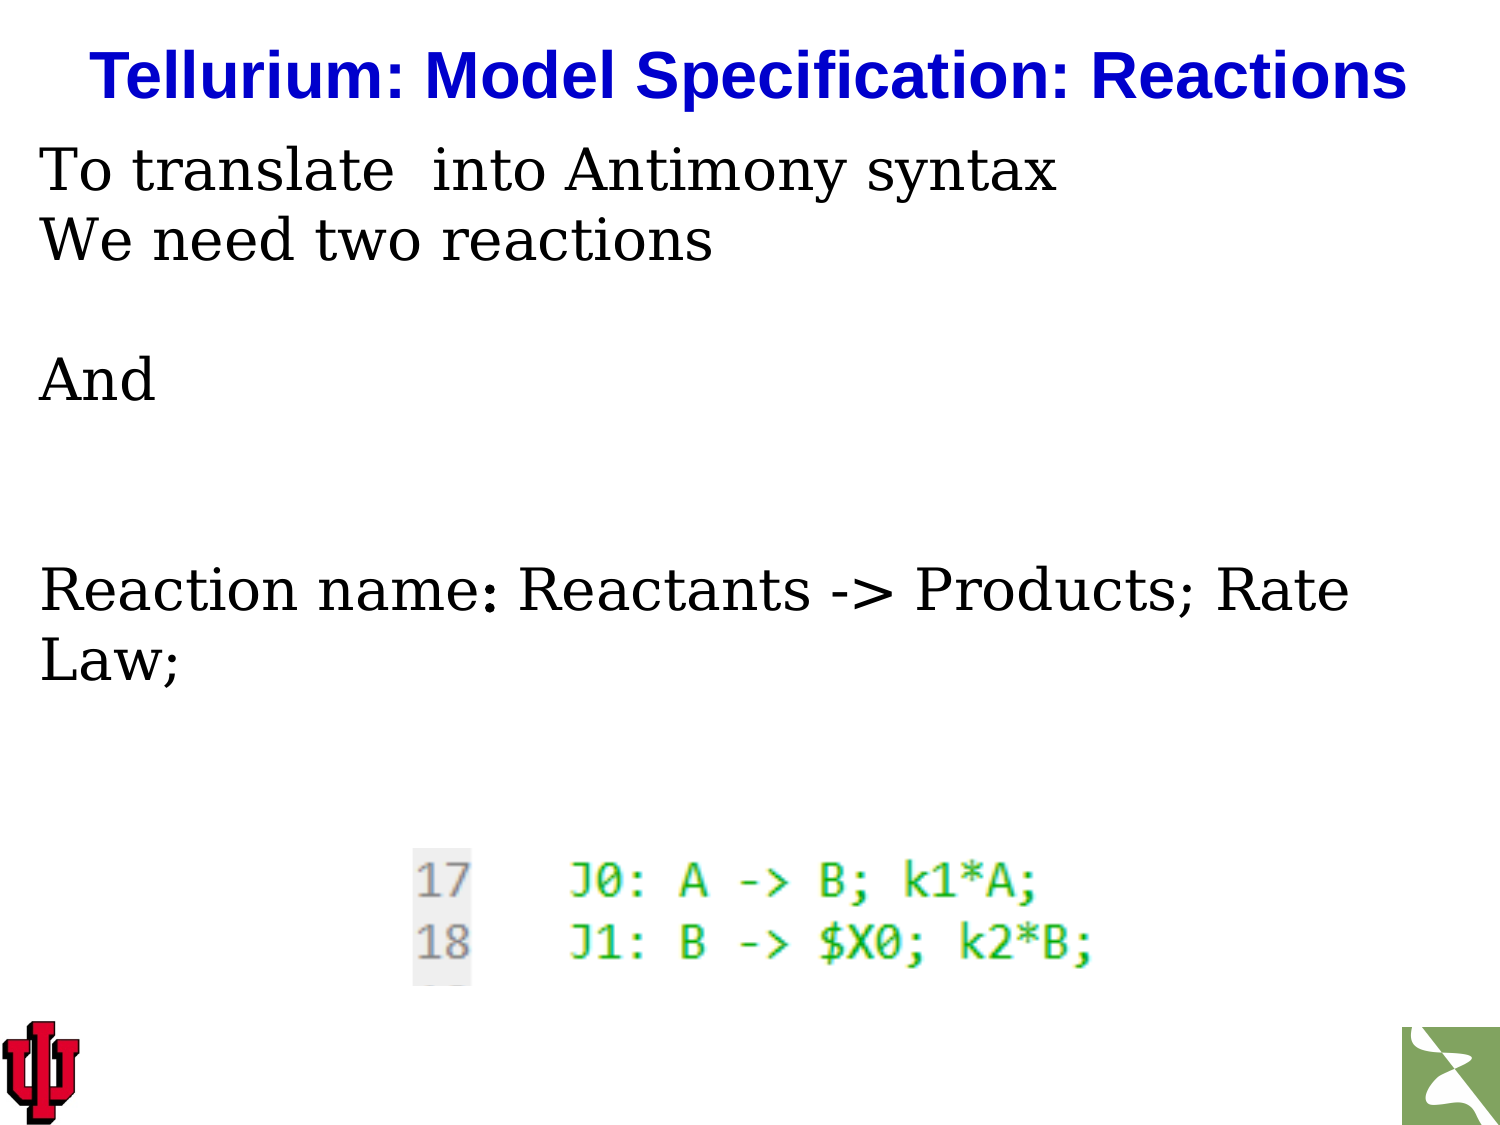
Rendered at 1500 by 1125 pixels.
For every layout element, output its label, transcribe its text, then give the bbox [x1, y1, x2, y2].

text_box [0, 112, 1500, 478]
picture [412, 847, 1113, 986]
title Tellurium: Model Specification: Reactions [0, 19, 1500, 112]
text_box [0, 556, 1500, 663]
picture [0, 1020, 80, 1125]
picture [1402, 1027, 1500, 1125]
